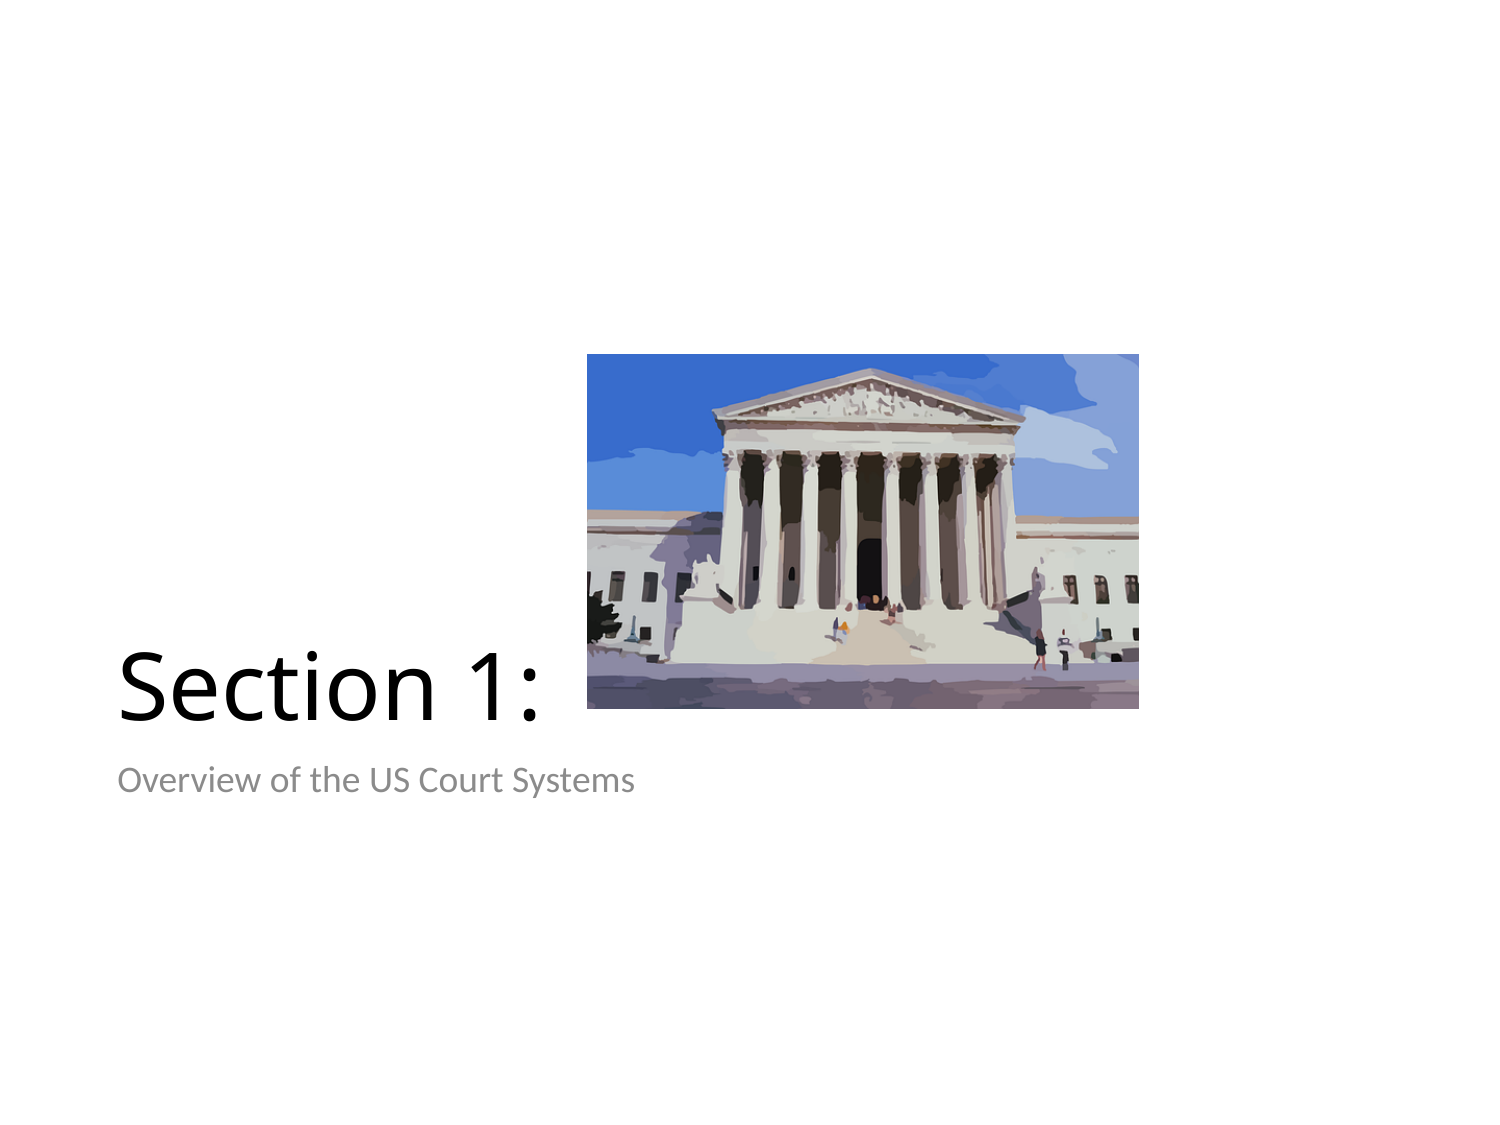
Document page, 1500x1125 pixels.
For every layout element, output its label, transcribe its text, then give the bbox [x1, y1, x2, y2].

title Section 1: [102, 280, 1397, 749]
picture [586, 354, 1139, 709]
list Overview of the US Court Systems [102, 752, 1397, 1000]
